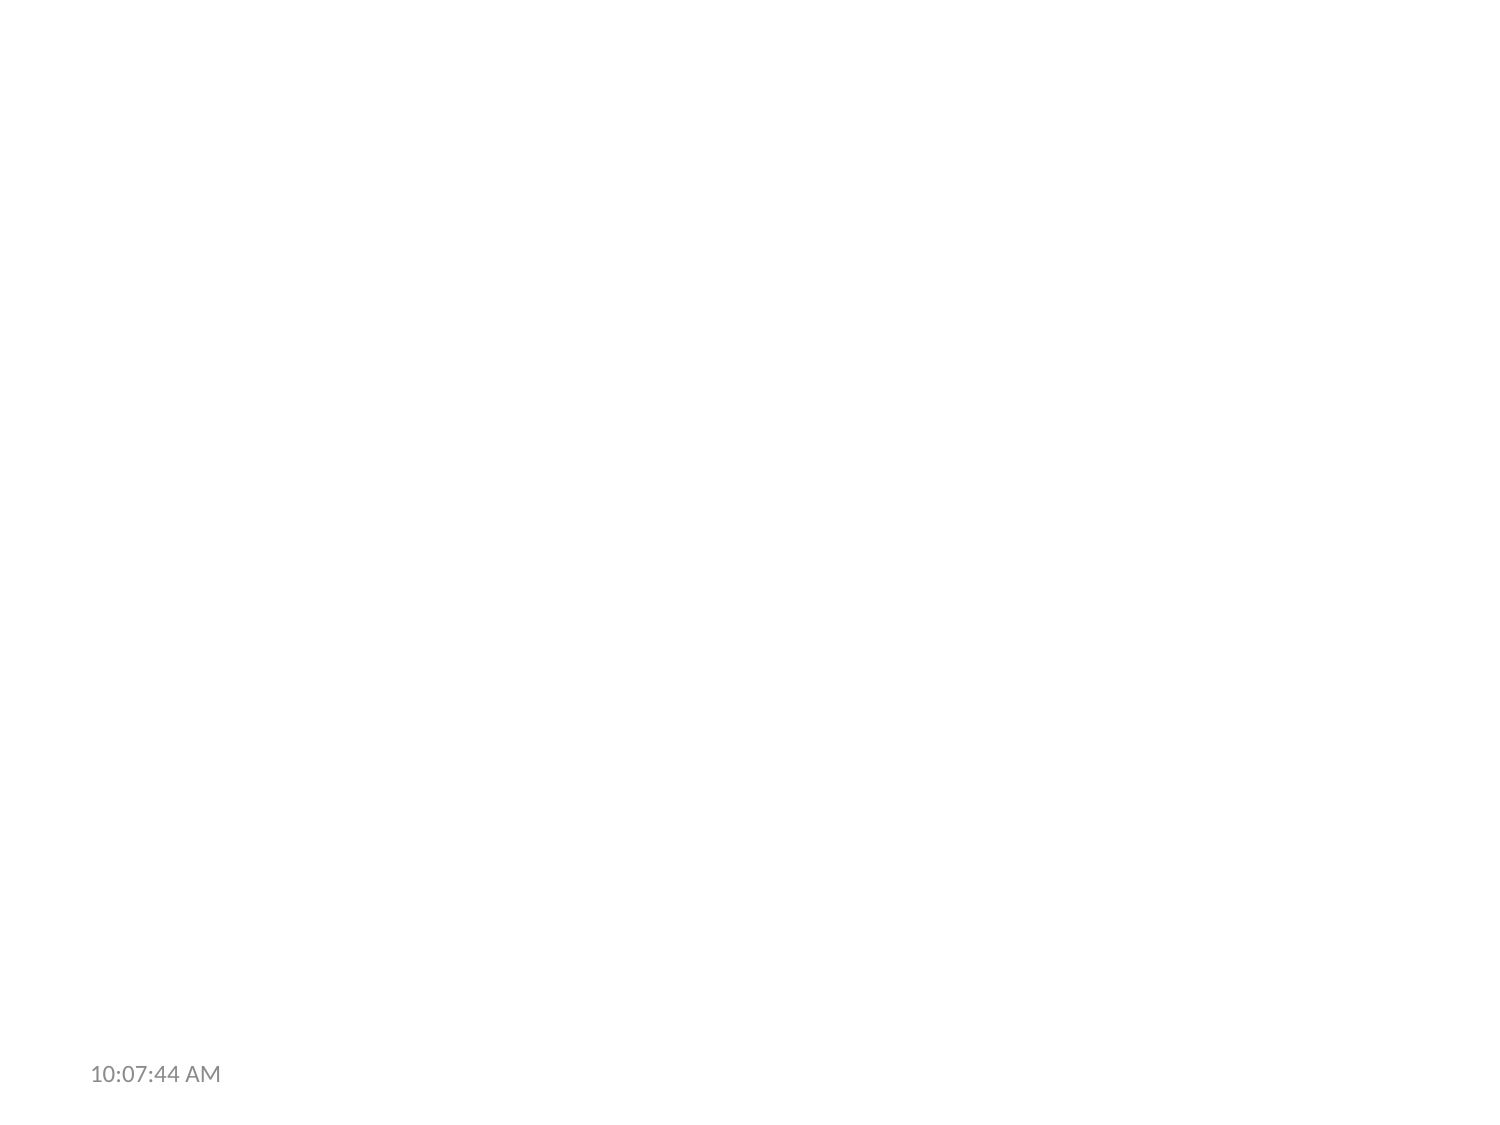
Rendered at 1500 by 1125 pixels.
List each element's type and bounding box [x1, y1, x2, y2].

slide_number [75, 1042, 425, 1103]
